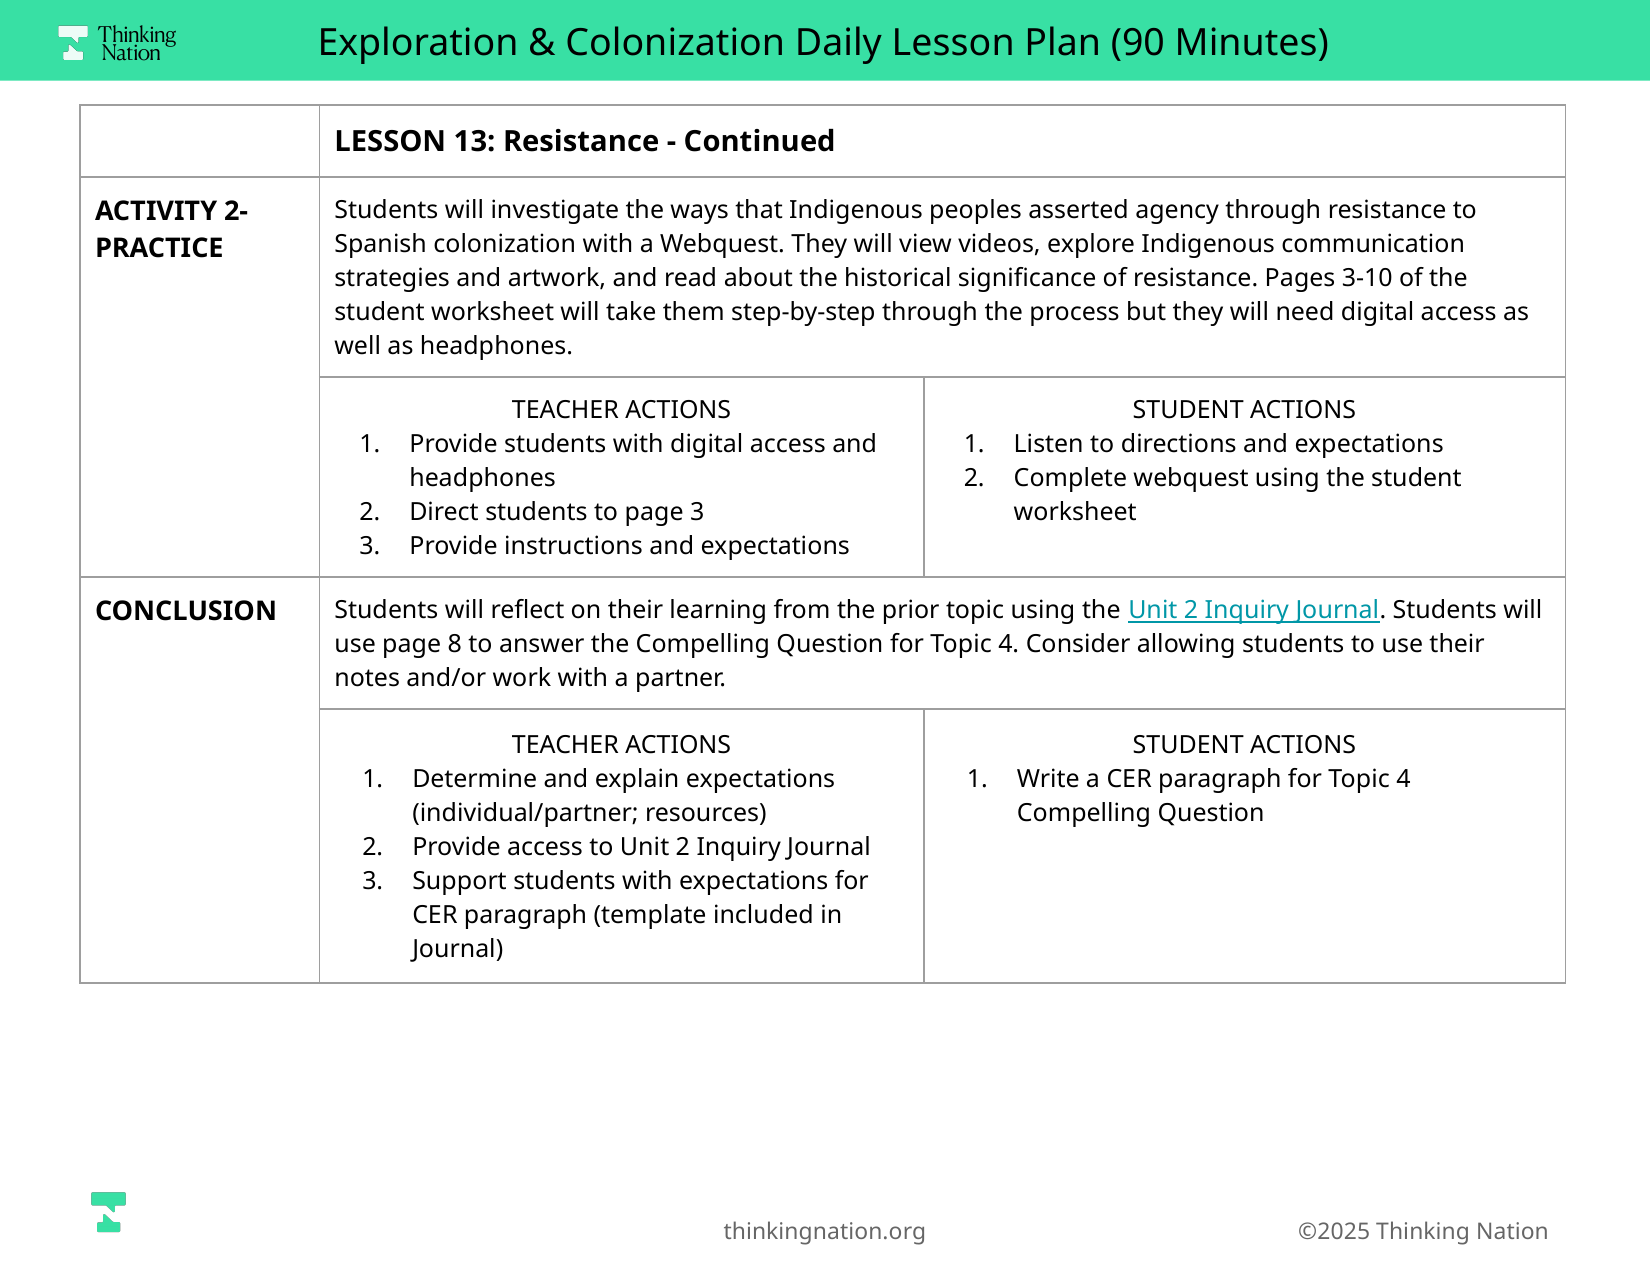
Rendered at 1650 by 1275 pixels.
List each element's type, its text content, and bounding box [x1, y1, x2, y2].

table_cell TEACHER ACTIONS Provide students with digital access and headphones Direct students to page 3 Provide instructions and expectations [320, 378, 923, 576]
table_cell STUDENT ACTIONS Write a CER paragraph for Topic 4 Compelling Question [925, 710, 1565, 982]
table_cell Students will investigate the ways that Indigenous peoples asserted agency through resistance to Spanish colonization with a Webquest. They will view videos, explore Indigenous communication strategies and artwork, and read about the historical significance of resistance. Pages 3-10 of the student worksheet will take them step-by-step through the process but they will need digital access as well as headphones. [320, 178, 1565, 376]
table_cell Students will reflect on their learning from the prior topic using the Unit 2 Inquiry Journal. Students will use page 8 to answer the Compelling Question for Topic 4. Consider allowing students to use their notes and/or work with a partner. [320, 578, 1565, 708]
text_box Exploration & Colonization Daily Lesson Plan (90 Minutes) [0, 0, 1650, 81]
text_box thinkingnation.org [629, 1200, 1021, 1240]
picture [80, 1184, 136, 1240]
table_header [81, 106, 319, 176]
text_box ©2025 Thinking Nation [1174, 1200, 1566, 1240]
table_cell STUDENT ACTIONS Listen to directions and expectations Complete webquest using the student worksheet [925, 378, 1565, 576]
table_header LESSON 13: Resistance - Continued [320, 106, 1565, 176]
table_cell ACTIVITY 2- PRACTICE [81, 178, 319, 576]
picture [45, 14, 180, 71]
table_cell CONCLUSION [81, 578, 319, 982]
table_cell TEACHER ACTIONS Determine and explain expectations (individual/partner; resources) Provide access to Unit 2 Inquiry Journal Support students with expectations for CER paragraph (template included in Journal) [320, 710, 923, 982]
